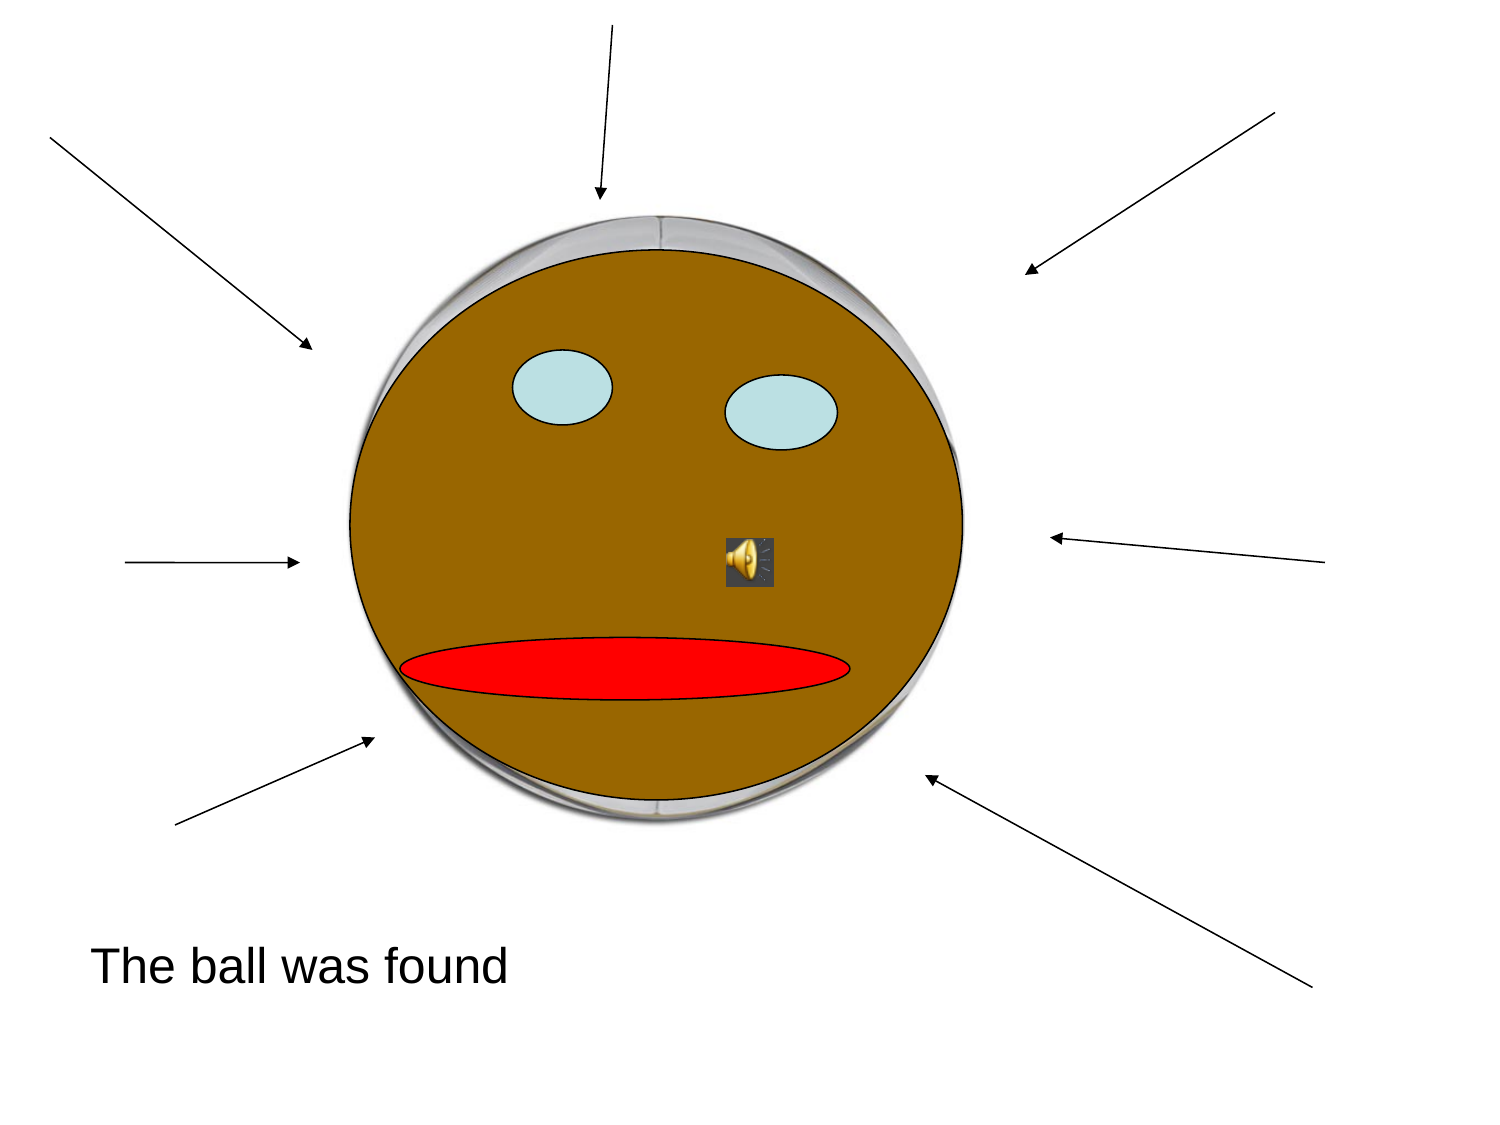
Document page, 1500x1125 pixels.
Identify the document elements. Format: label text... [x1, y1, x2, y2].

text_box [1024, 112, 1276, 275]
text_box [1050, 532, 1325, 563]
picture [724, 537, 776, 588]
text_box [124, 556, 301, 569]
list The ball was found [74, 937, 663, 1006]
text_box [324, 187, 988, 851]
text_box [49, 137, 313, 350]
